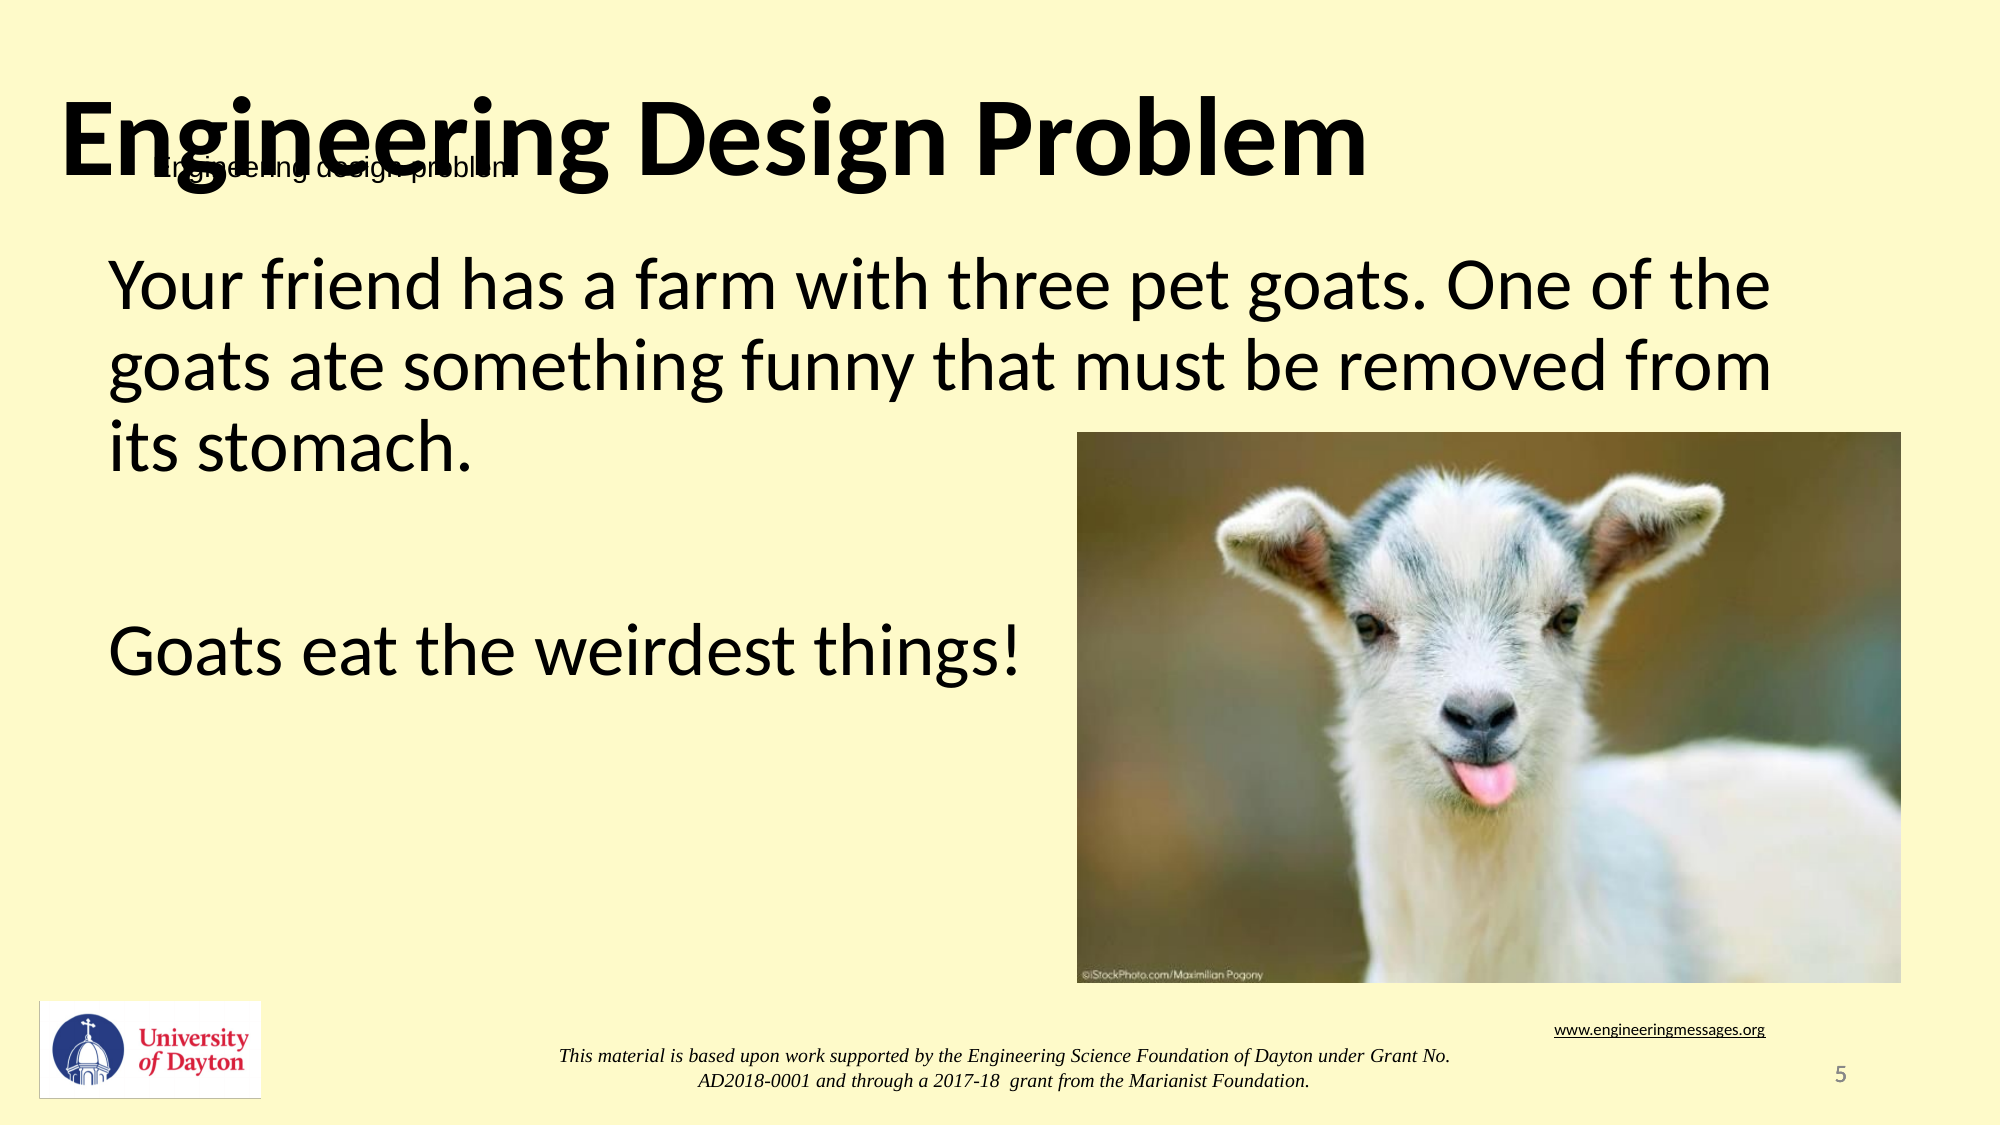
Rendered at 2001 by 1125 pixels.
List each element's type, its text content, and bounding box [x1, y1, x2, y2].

picture [0, 855, 301, 1125]
text_box www.engineeringmessages.org [1539, 1011, 1789, 1047]
picture [1077, 432, 1901, 983]
list Your friend has a farm with three pet goats. One of the goats ate something funny that must be removed from its stomach. Goats eat the weirdest things! [93, 237, 1819, 967]
text_box Engineering Design Problem [45, 108, 1770, 280]
title Engineering design problem [137, 59, 1863, 278]
